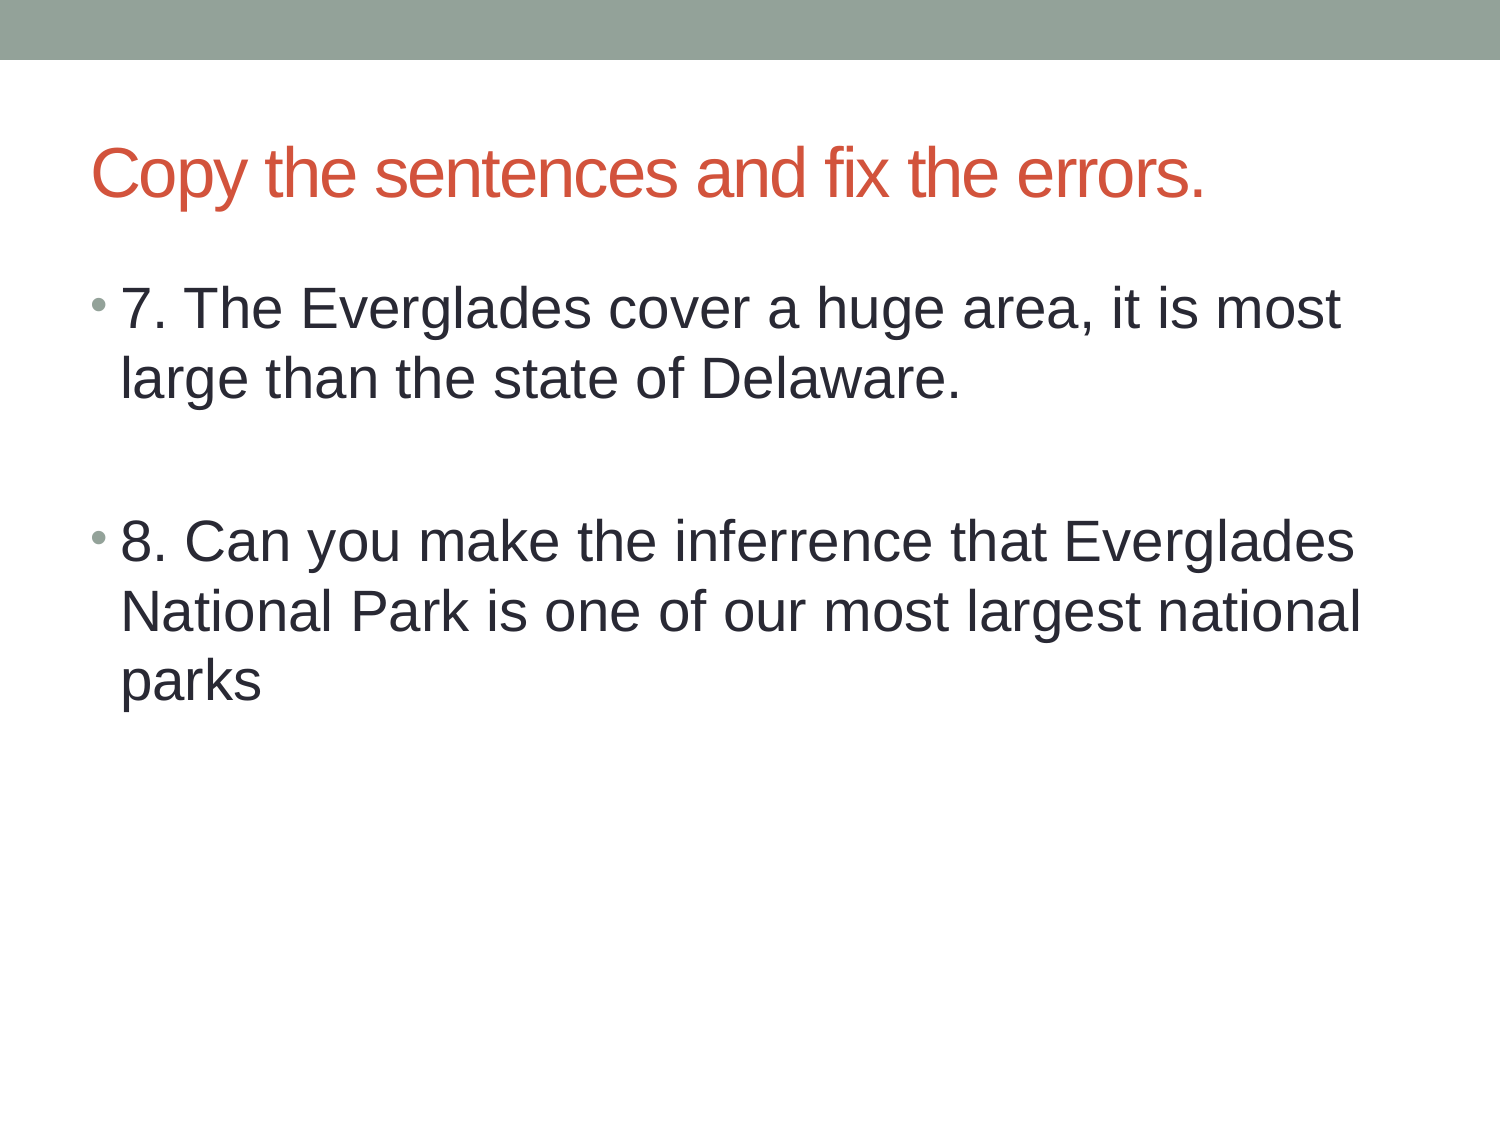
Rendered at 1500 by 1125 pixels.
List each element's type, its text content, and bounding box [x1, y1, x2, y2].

list 7. The Everglades cover a huge area, it is most large than the state of Delaware. 8. Can you make the inferrence that Everglades National Park is one of our most largest national parks [75, 262, 1425, 1063]
title Copy the sentences and fix the errors. [75, 87, 1425, 250]
